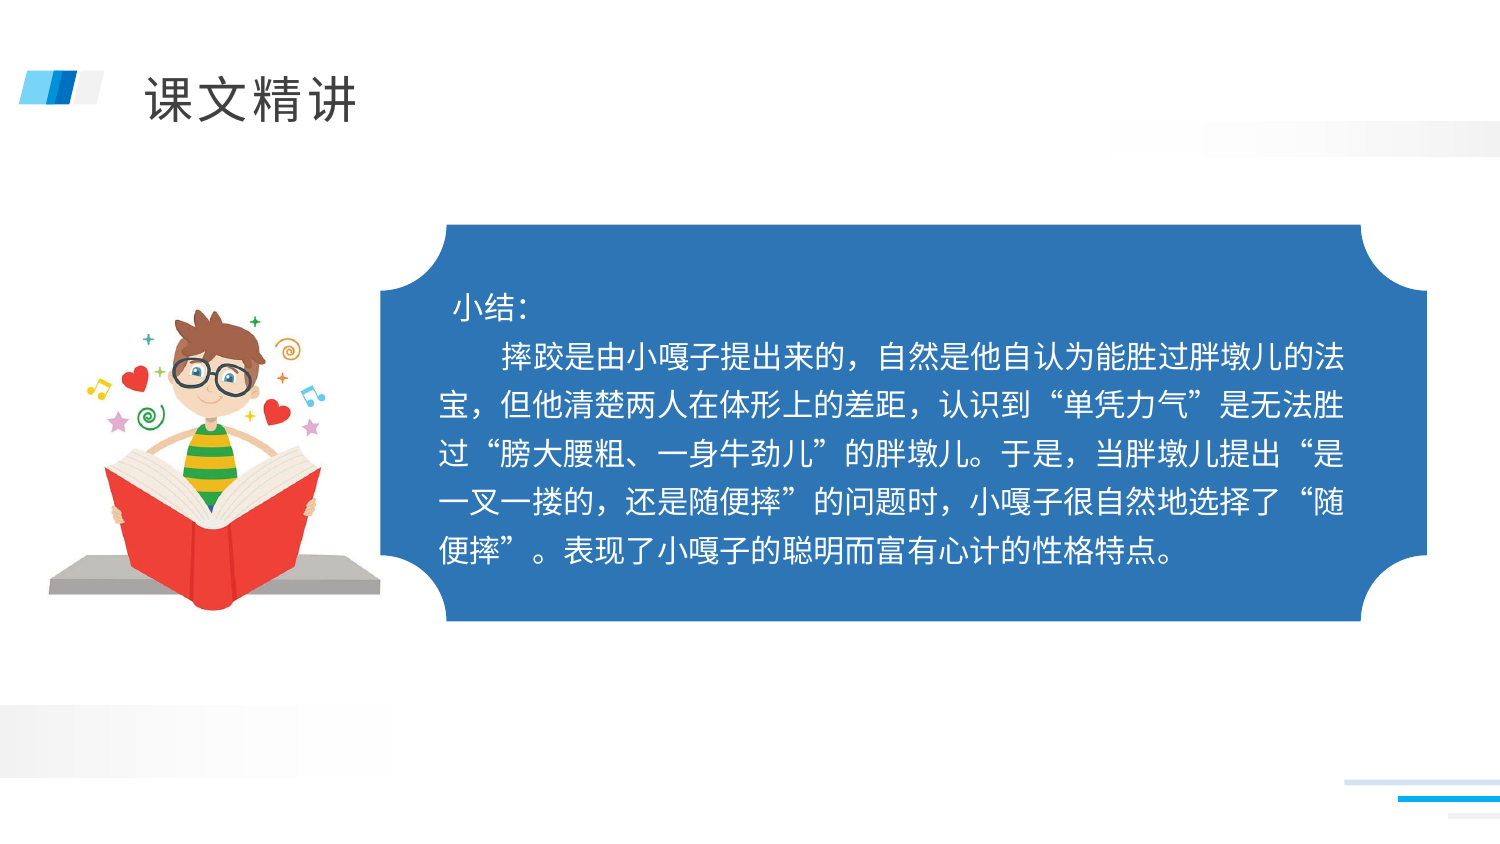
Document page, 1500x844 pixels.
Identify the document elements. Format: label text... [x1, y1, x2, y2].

text_box 小结： 摔跤是由小嘎子提出来的，自然是他自认为能胜过胖墩儿的法宝，但他清楚两人在体形上的差距，认识到“单凭力气”是无法胜过“膀大腰粗、一身牛劲儿”的胖墩儿。于是，当胖墩儿提出“是一叉一搂的，还是随便摔”的问题时，小嘎子很自然地选择了“随便摔”。表现了小嘎子的聪明而富有心计的性格特点。 [396, 223, 1428, 622]
picture [37, 288, 401, 653]
